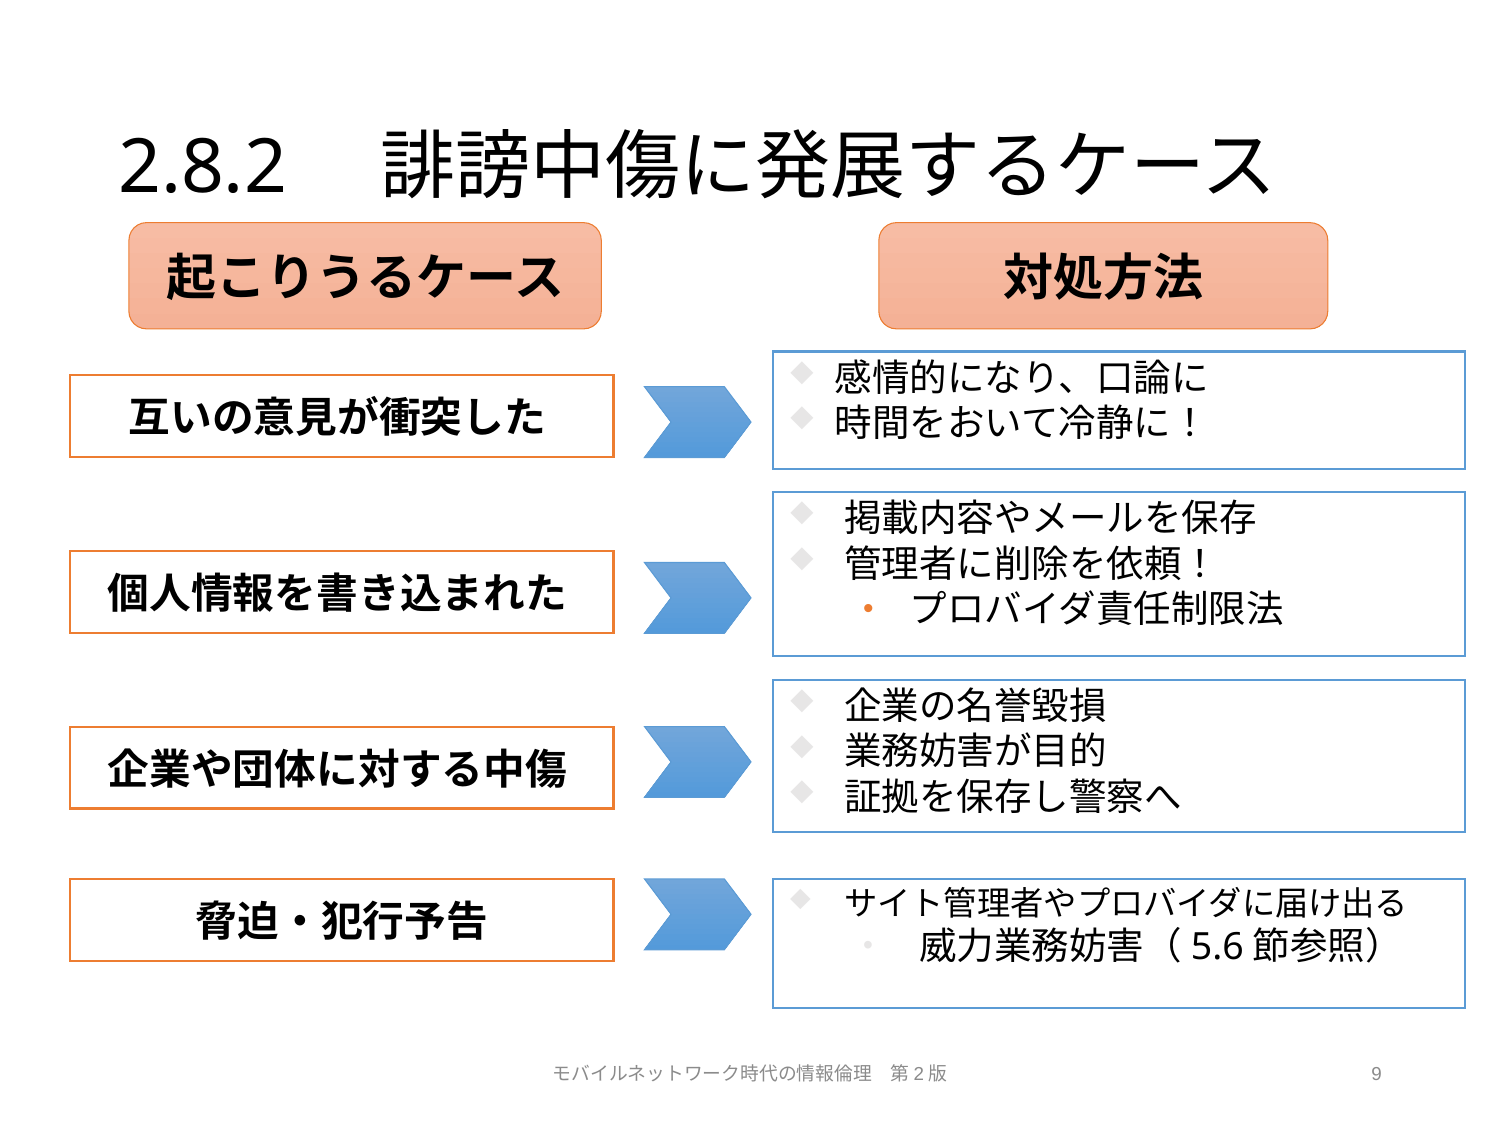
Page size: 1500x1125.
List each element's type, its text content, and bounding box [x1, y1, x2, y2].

title 2.8.2 誹謗中傷に発展するケース [103, 59, 1397, 278]
text_box 個人情報を書き込まれた [69, 550, 615, 634]
text_box 掲載内容やメールを保存 管理者に削除を依頼！ プロバイダ責任制限法 [772, 491, 1466, 657]
text_box 起こりうるケース [128, 222, 602, 330]
text_box [643, 386, 752, 459]
text_box 企業や団体に対する中傷 [69, 726, 615, 810]
text_box [643, 878, 752, 951]
slide_number 9 [1059, 1042, 1397, 1103]
footer モバイルネットワーク時代の情報倫理 第2版 [496, 1042, 1004, 1103]
text_box 対処方法 [878, 222, 1329, 330]
text_box [643, 561, 752, 634]
text_box [643, 726, 752, 798]
text_box 互いの意見が衝突した [69, 374, 615, 458]
text_box 感情的になり、口論に 時間をおいて冷静に！ [772, 350, 1466, 470]
text_box サイト管理者やプロバイダに届け出る 威力業務妨害（5.6節参照） [772, 878, 1466, 1009]
text_box 脅迫・犯行予告 [69, 878, 615, 962]
text_box 企業の名誉毀損 業務妨害が目的 証拠を保存し警察へ [772, 679, 1466, 833]
